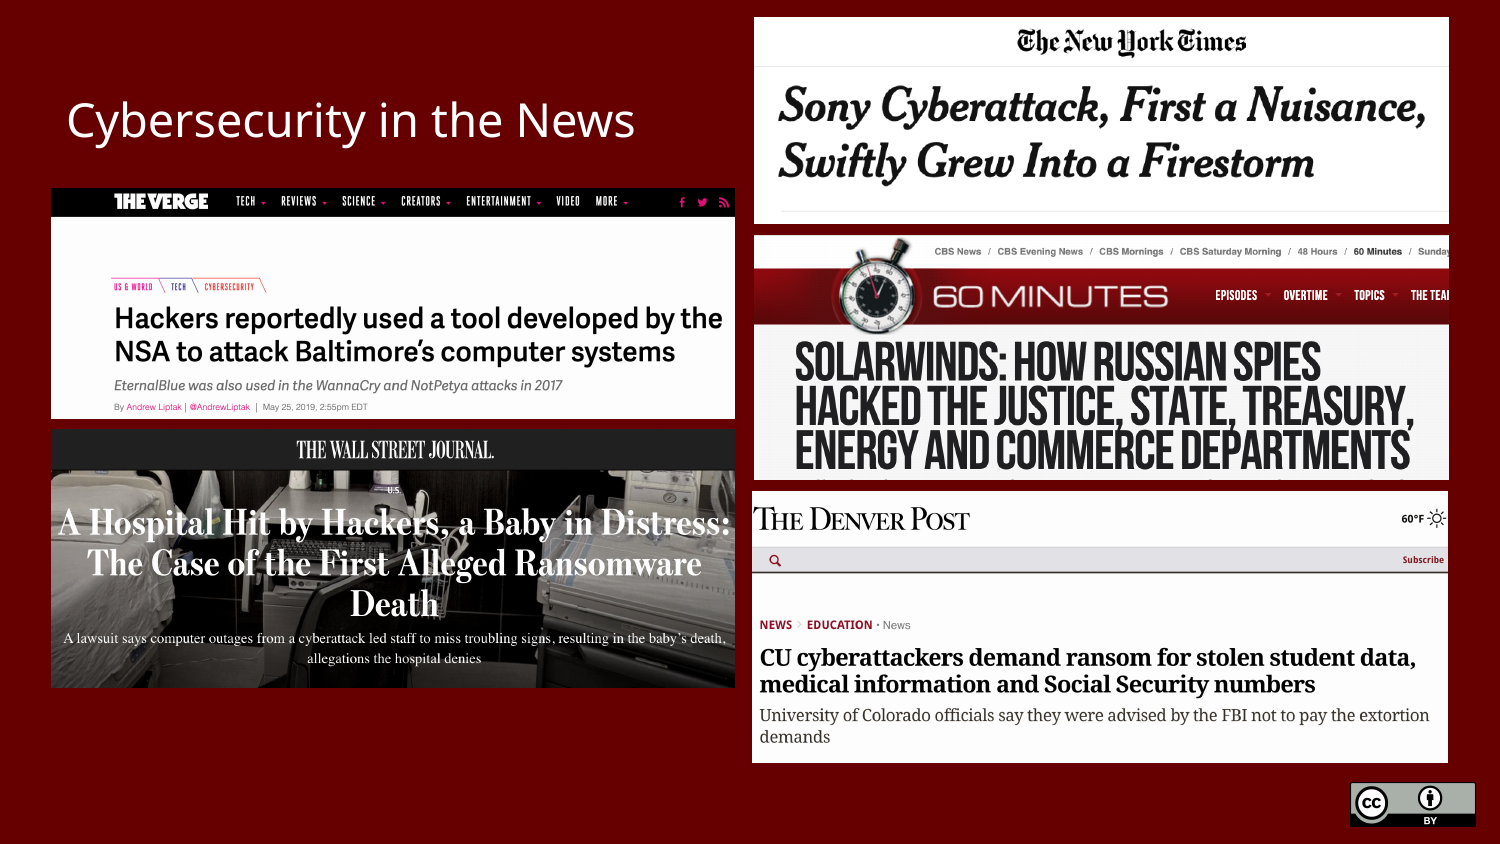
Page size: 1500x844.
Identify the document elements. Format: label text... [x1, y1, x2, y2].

title Cybersecurity in the News [51, 72, 748, 167]
picture [1349, 782, 1476, 827]
picture [753, 16, 1450, 224]
picture [50, 188, 735, 419]
picture [753, 235, 1450, 480]
picture [50, 429, 735, 689]
picture [752, 490, 1448, 763]
